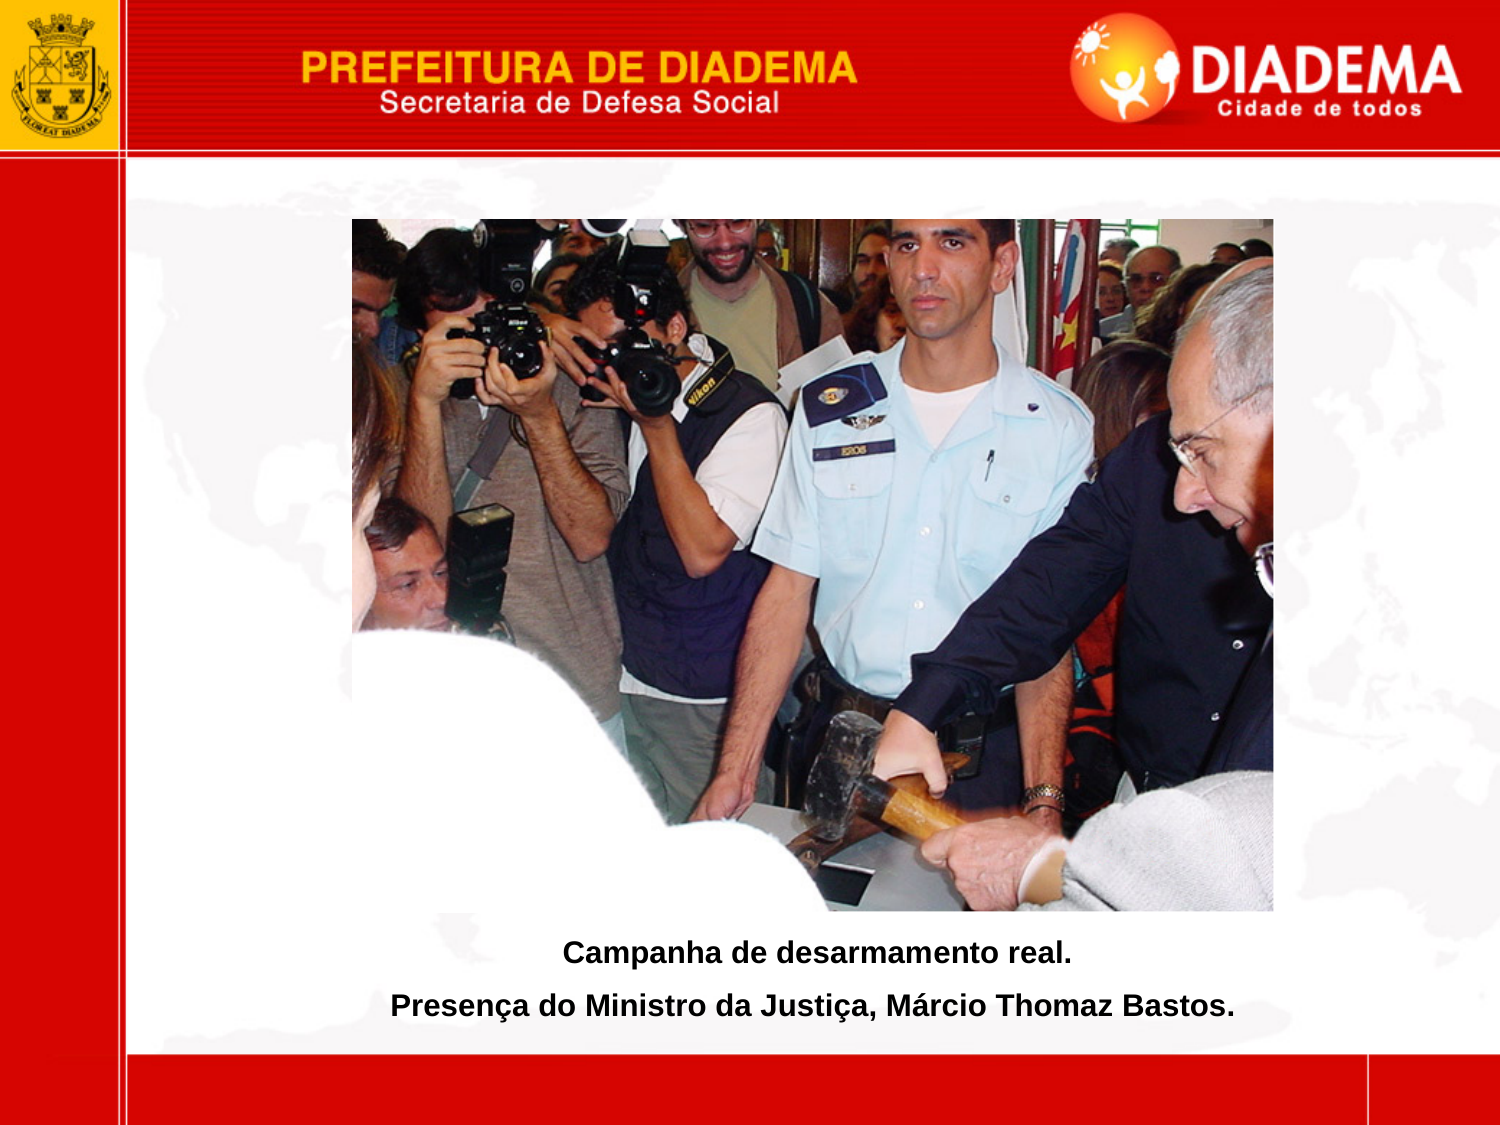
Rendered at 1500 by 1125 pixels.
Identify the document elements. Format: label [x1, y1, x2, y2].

picture [0, 0, 1500, 1125]
text_box [351, 219, 1276, 1034]
